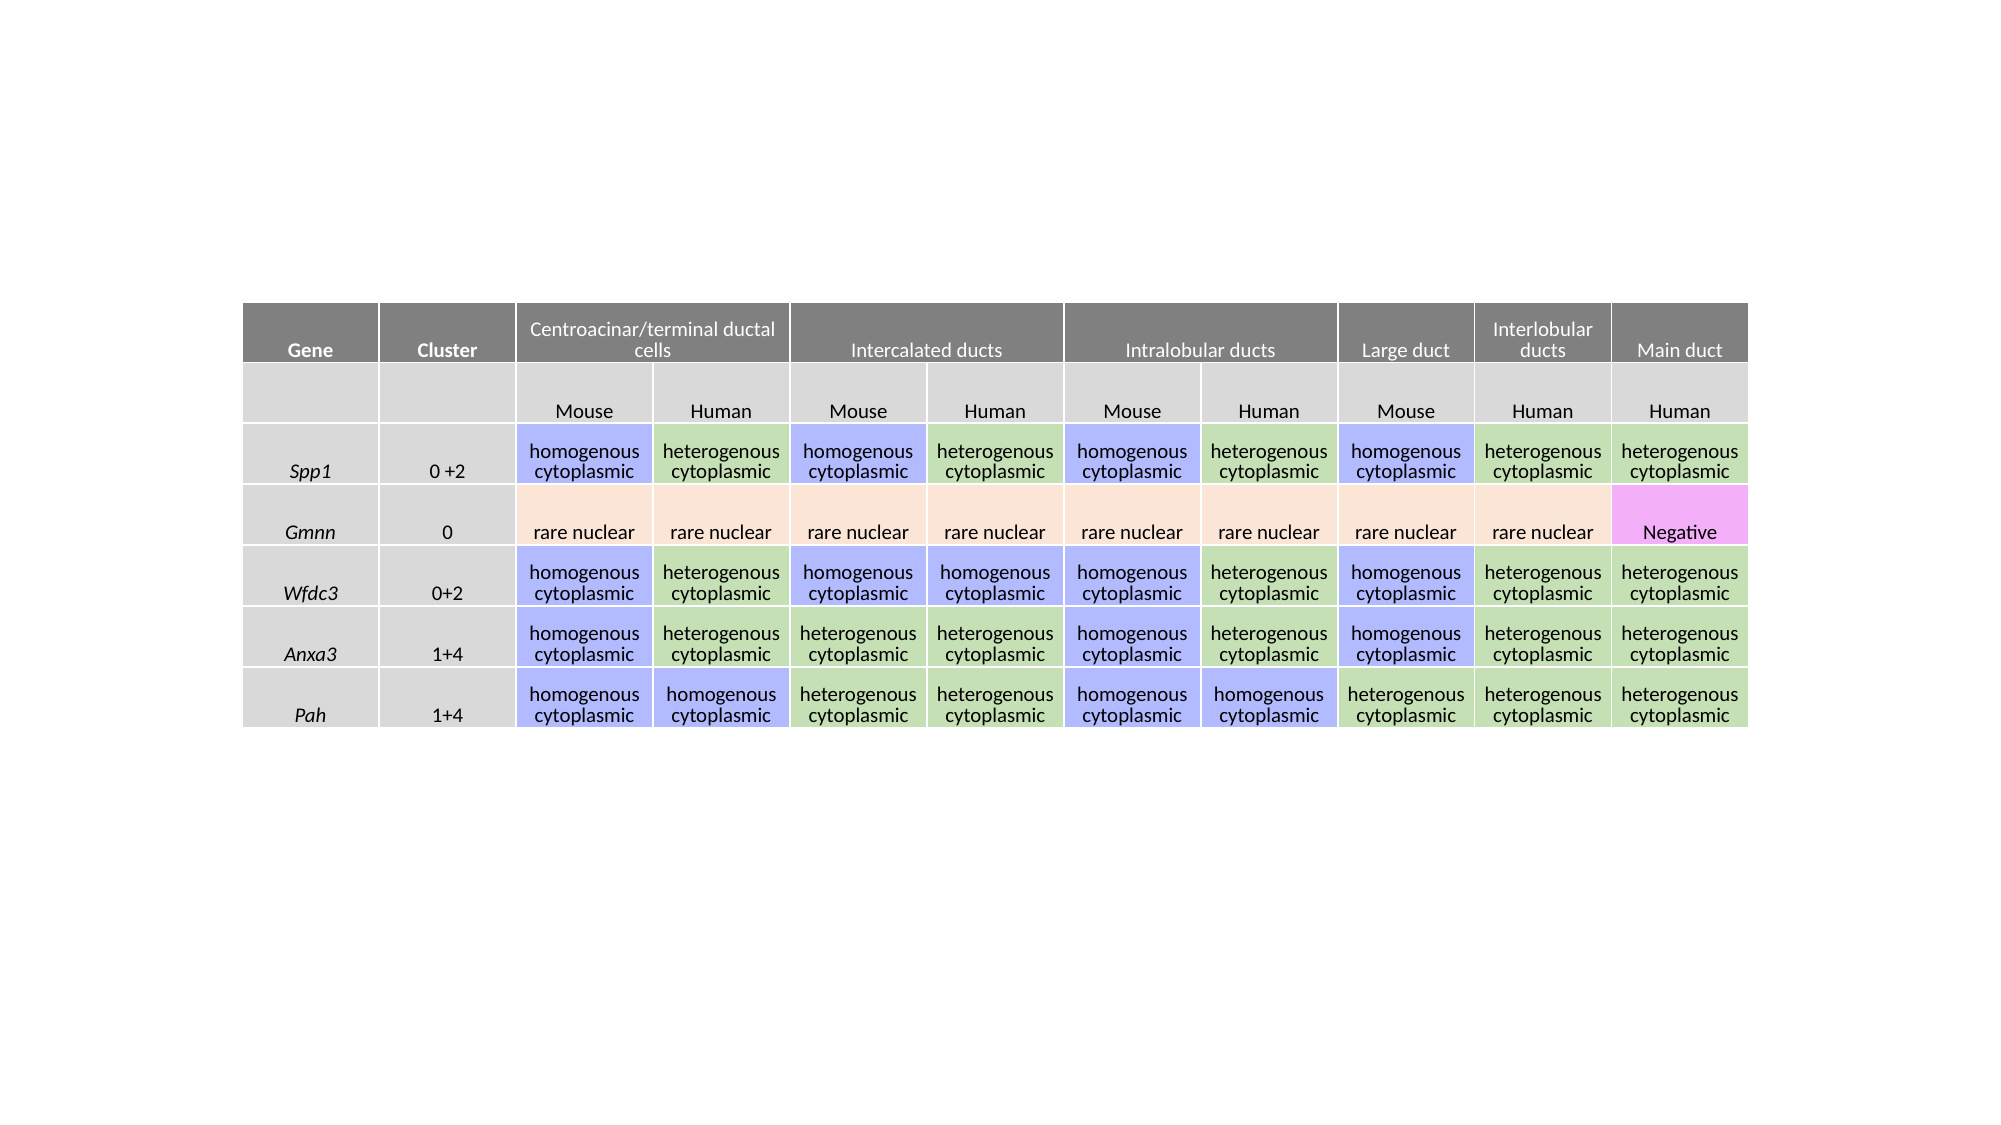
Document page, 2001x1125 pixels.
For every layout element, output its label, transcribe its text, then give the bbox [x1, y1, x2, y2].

table_cell homogenous cytoplasmic [1065, 668, 1200, 727]
table_cell 0 +2 [380, 424, 515, 483]
table_cell heterogenous cytoplasmic [928, 424, 1063, 483]
table_header Cluster [380, 303, 515, 362]
table_cell heterogenous cytoplasmic [654, 424, 789, 483]
table_cell rare nuclear [1339, 485, 1474, 544]
table_header Interlobular ducts [1475, 303, 1611, 362]
table_cell 1+4 [380, 668, 515, 727]
table_cell rare nuclear [791, 485, 926, 544]
table_cell heterogenous cytoplasmic [1475, 607, 1611, 666]
table_cell homogenous cytoplasmic [1065, 607, 1200, 666]
table_cell Mouse [1339, 363, 1474, 422]
table_header Main duct [1612, 303, 1748, 362]
table_cell heterogenous cytoplasmic [1612, 546, 1748, 605]
table_cell heterogenous cytoplasmic [1612, 607, 1748, 666]
table_header Intercalated ducts [791, 303, 1063, 362]
table_cell heterogenous cytoplasmic [1475, 668, 1611, 727]
table_cell heterogenous cytoplasmic [1202, 424, 1337, 483]
table_cell Human [928, 363, 1063, 422]
table_cell heterogenous cytoplasmic [791, 607, 926, 666]
table_cell homogenous cytoplasmic [791, 424, 926, 483]
table_cell 1+4 [380, 607, 515, 666]
table_cell rare nuclear [928, 485, 1063, 544]
table_cell rare nuclear [1475, 485, 1611, 544]
table_cell Mouse [517, 363, 652, 422]
table_cell rare nuclear [517, 485, 652, 544]
table_cell Mouse [791, 363, 926, 422]
table_cell heterogenous cytoplasmic [1475, 546, 1611, 605]
table_cell heterogenous cytoplasmic [1475, 424, 1611, 483]
table_cell heterogenous cytoplasmic [1612, 668, 1748, 727]
table_cell heterogenous cytoplasmic [1202, 546, 1337, 605]
table_cell homogenous cytoplasmic [1339, 546, 1474, 605]
table_cell heterogenous cytoplasmic [654, 546, 789, 605]
table_cell rare nuclear [1065, 485, 1200, 544]
table_cell homogenous cytoplasmic [517, 668, 652, 727]
table_cell Human [1202, 363, 1337, 422]
table_cell Mouse [1065, 363, 1200, 422]
table_cell homogenous cytoplasmic [654, 668, 789, 727]
table_cell homogenous cytoplasmic [791, 546, 926, 605]
table_cell homogenous cytoplasmic [517, 607, 652, 666]
table_cell Wfdc3 [243, 546, 378, 605]
table_cell rare nuclear [654, 485, 789, 544]
table_cell homogenous cytoplasmic [1339, 424, 1474, 483]
table_cell 0 [380, 485, 515, 544]
table_cell 0+2 [380, 546, 515, 605]
table_cell Human [1612, 363, 1748, 422]
table_header Gene [243, 303, 378, 362]
table_header Large duct [1339, 303, 1474, 362]
table_cell Anxa3 [243, 607, 378, 666]
table_cell Negative [1612, 485, 1748, 544]
table_cell homogenous cytoplasmic [1065, 546, 1200, 605]
table_cell heterogenous cytoplasmic [791, 668, 926, 727]
table_cell heterogenous cytoplasmic [654, 607, 789, 666]
table_header Centroacinar/terminal ductal cells [517, 303, 789, 362]
table_cell heterogenous cytoplasmic [928, 668, 1063, 727]
table_cell homogenous cytoplasmic [1339, 607, 1474, 666]
table_cell Gmnn [243, 485, 378, 544]
table_cell rare nuclear [1202, 485, 1337, 544]
table_cell Human [654, 363, 789, 422]
table_cell [380, 363, 515, 422]
table_cell Pah [243, 668, 378, 727]
table_cell Spp1 [243, 424, 378, 483]
table_cell homogenous cytoplasmic [517, 546, 652, 605]
table_cell homogenous cytoplasmic [1202, 668, 1337, 727]
table_cell homogenous cytoplasmic [928, 546, 1063, 605]
table_cell homogenous cytoplasmic [517, 424, 652, 483]
table_cell heterogenous cytoplasmic [1339, 668, 1474, 727]
table_cell heterogenous cytoplasmic [928, 607, 1063, 666]
table_cell homogenous cytoplasmic [1065, 424, 1200, 483]
table_cell heterogenous cytoplasmic [1612, 424, 1748, 483]
table_cell Human [1475, 363, 1611, 422]
table_header Intralobular ducts [1065, 303, 1337, 362]
table_cell heterogenous cytoplasmic [1202, 607, 1337, 666]
table_cell [243, 363, 378, 422]
